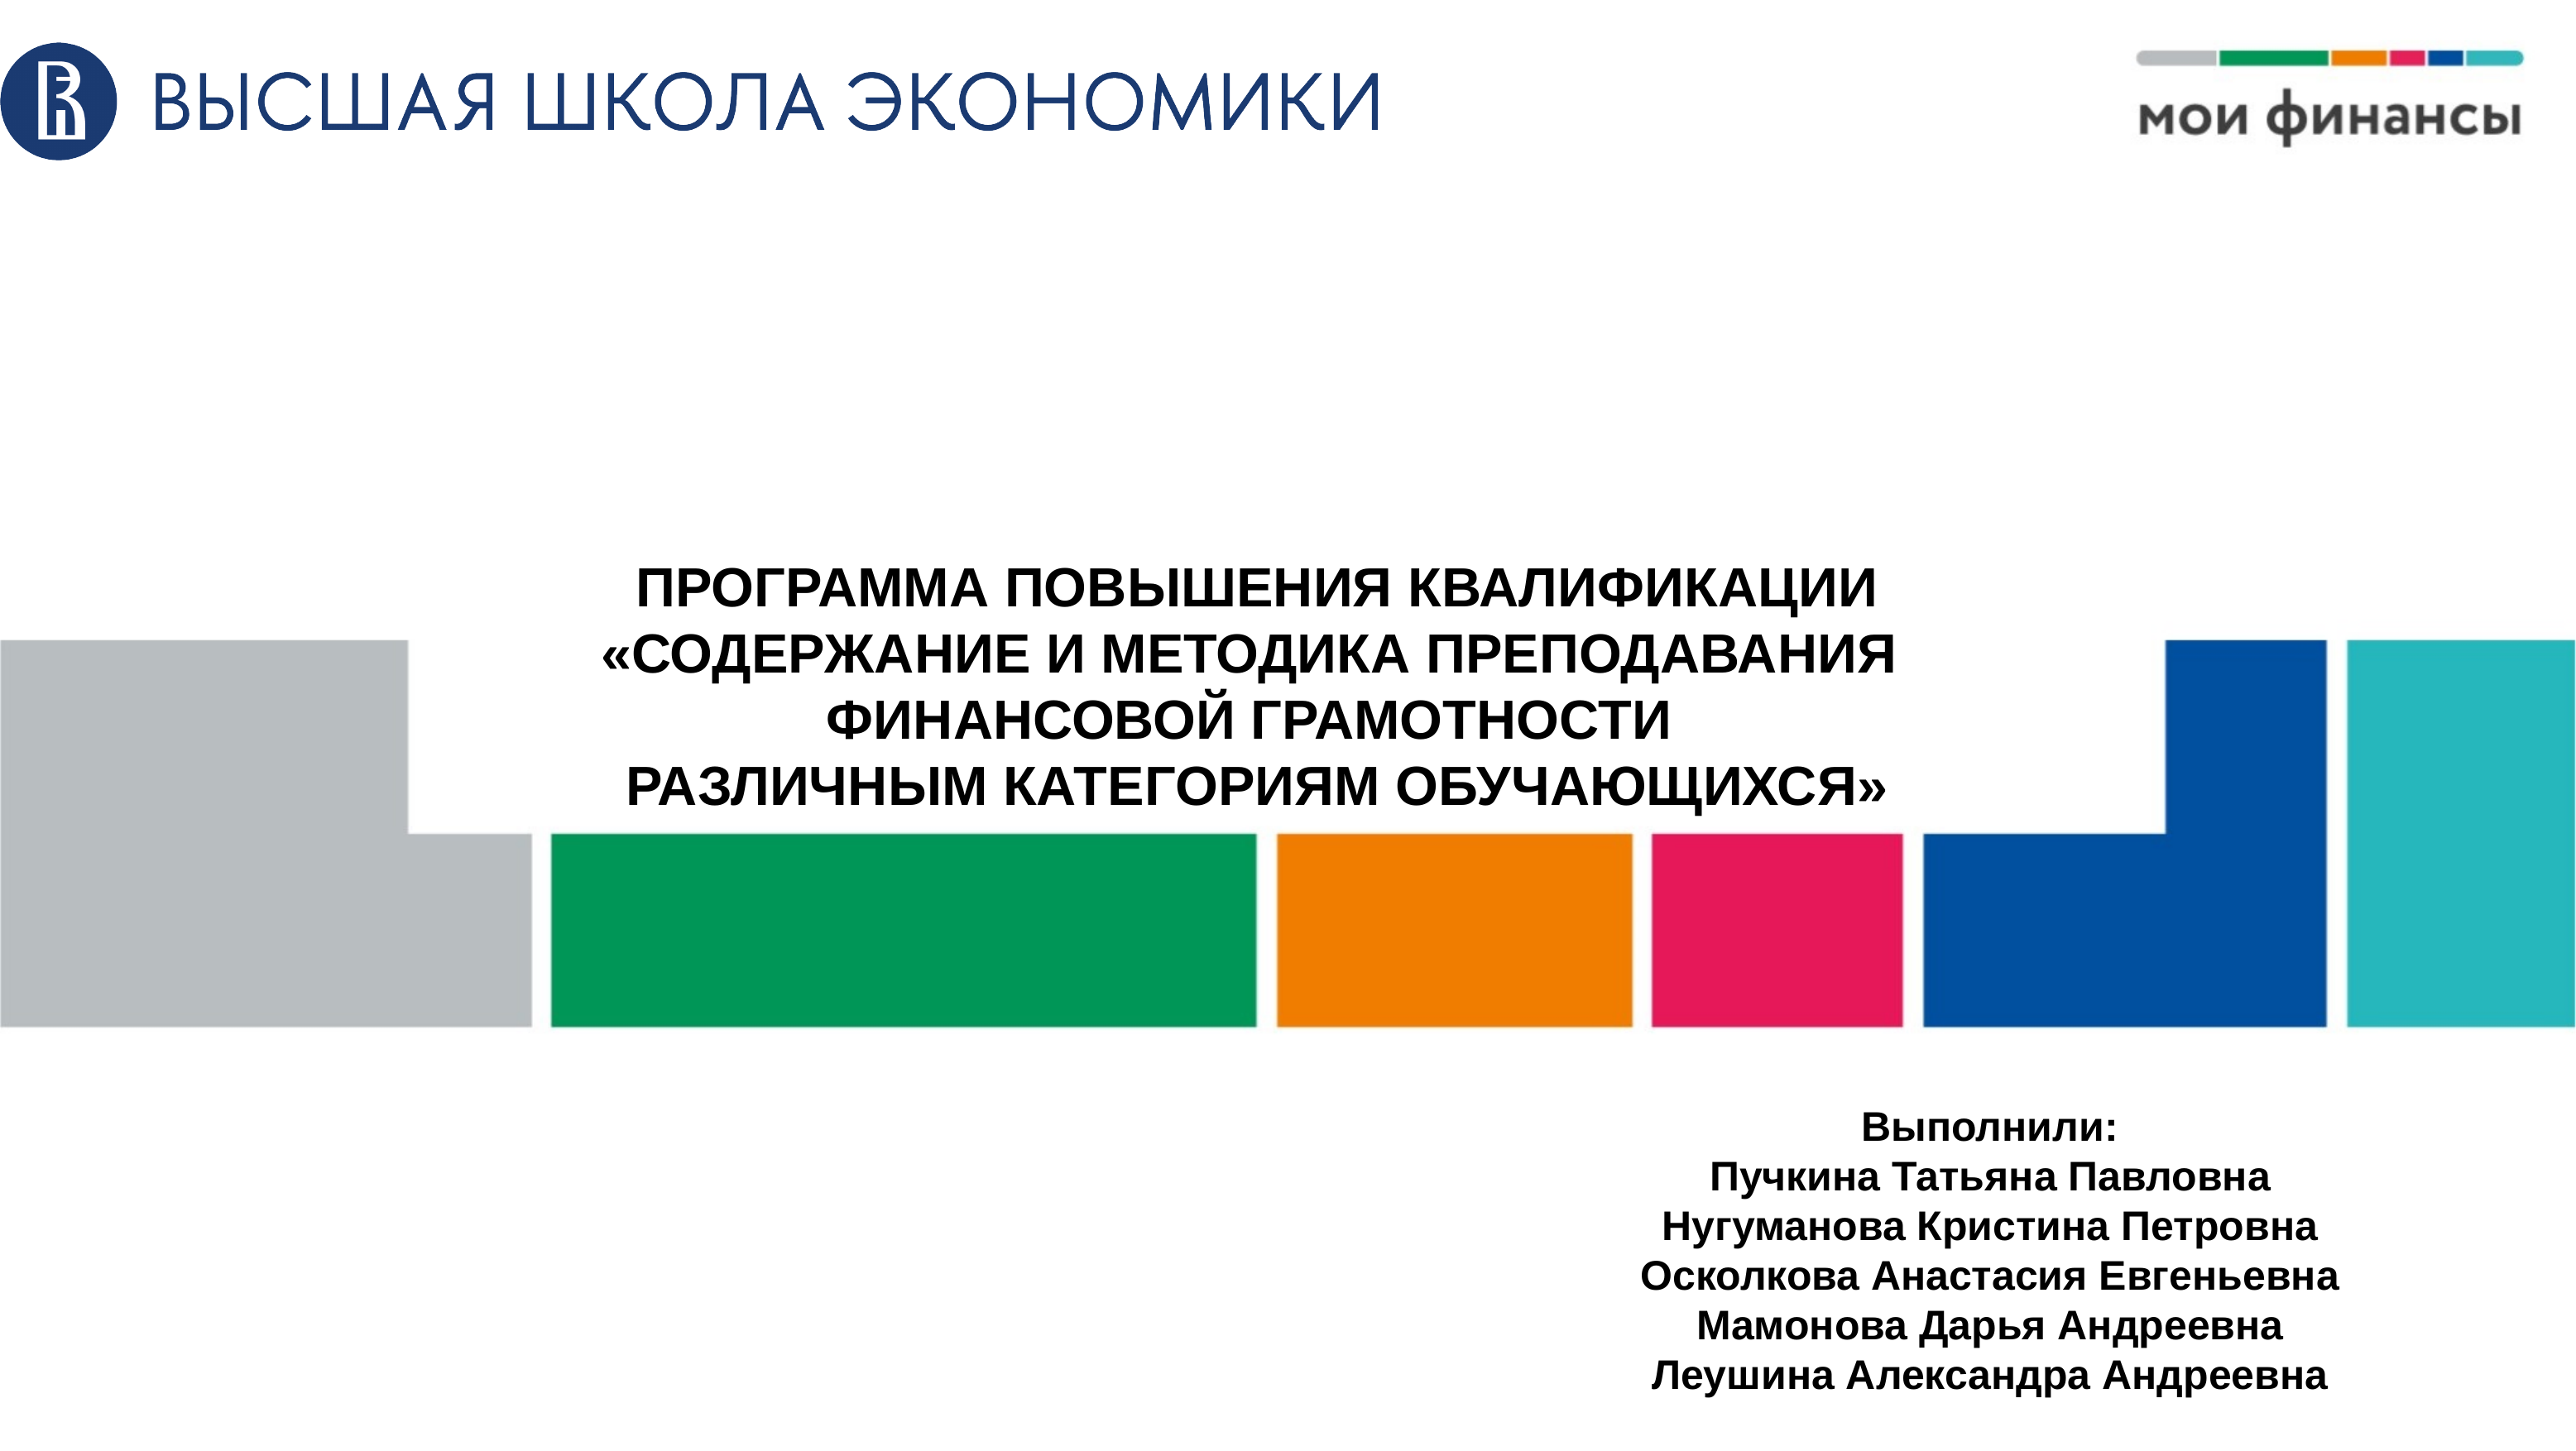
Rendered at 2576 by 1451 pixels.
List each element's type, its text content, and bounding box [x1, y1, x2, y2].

text_box Выполнили: Пучкина Татьяна Павловна Нугуманова Кристина Петровна Осколкова Анастасия Евгеньевна Мамонова Дарья Андреевна Леушина Александра Андреевна [1543, 1090, 2437, 1408]
picture [0, 0, 2576, 1451]
text_box ПРОГРАММА ПОВЫШЕНИЯ КВАЛИФИКАЦИИ «СОДЕРЖАНИЕ И МЕТОДИКА ПРЕПОДАВАНИЯ ФИНАНСОВОЙ ГРАМОТНОСТИ РАЗЛИЧНЫМ КАТЕГОРИЯМ ОБУЧАЮЩИХСЯ» [418, 542, 2096, 826]
